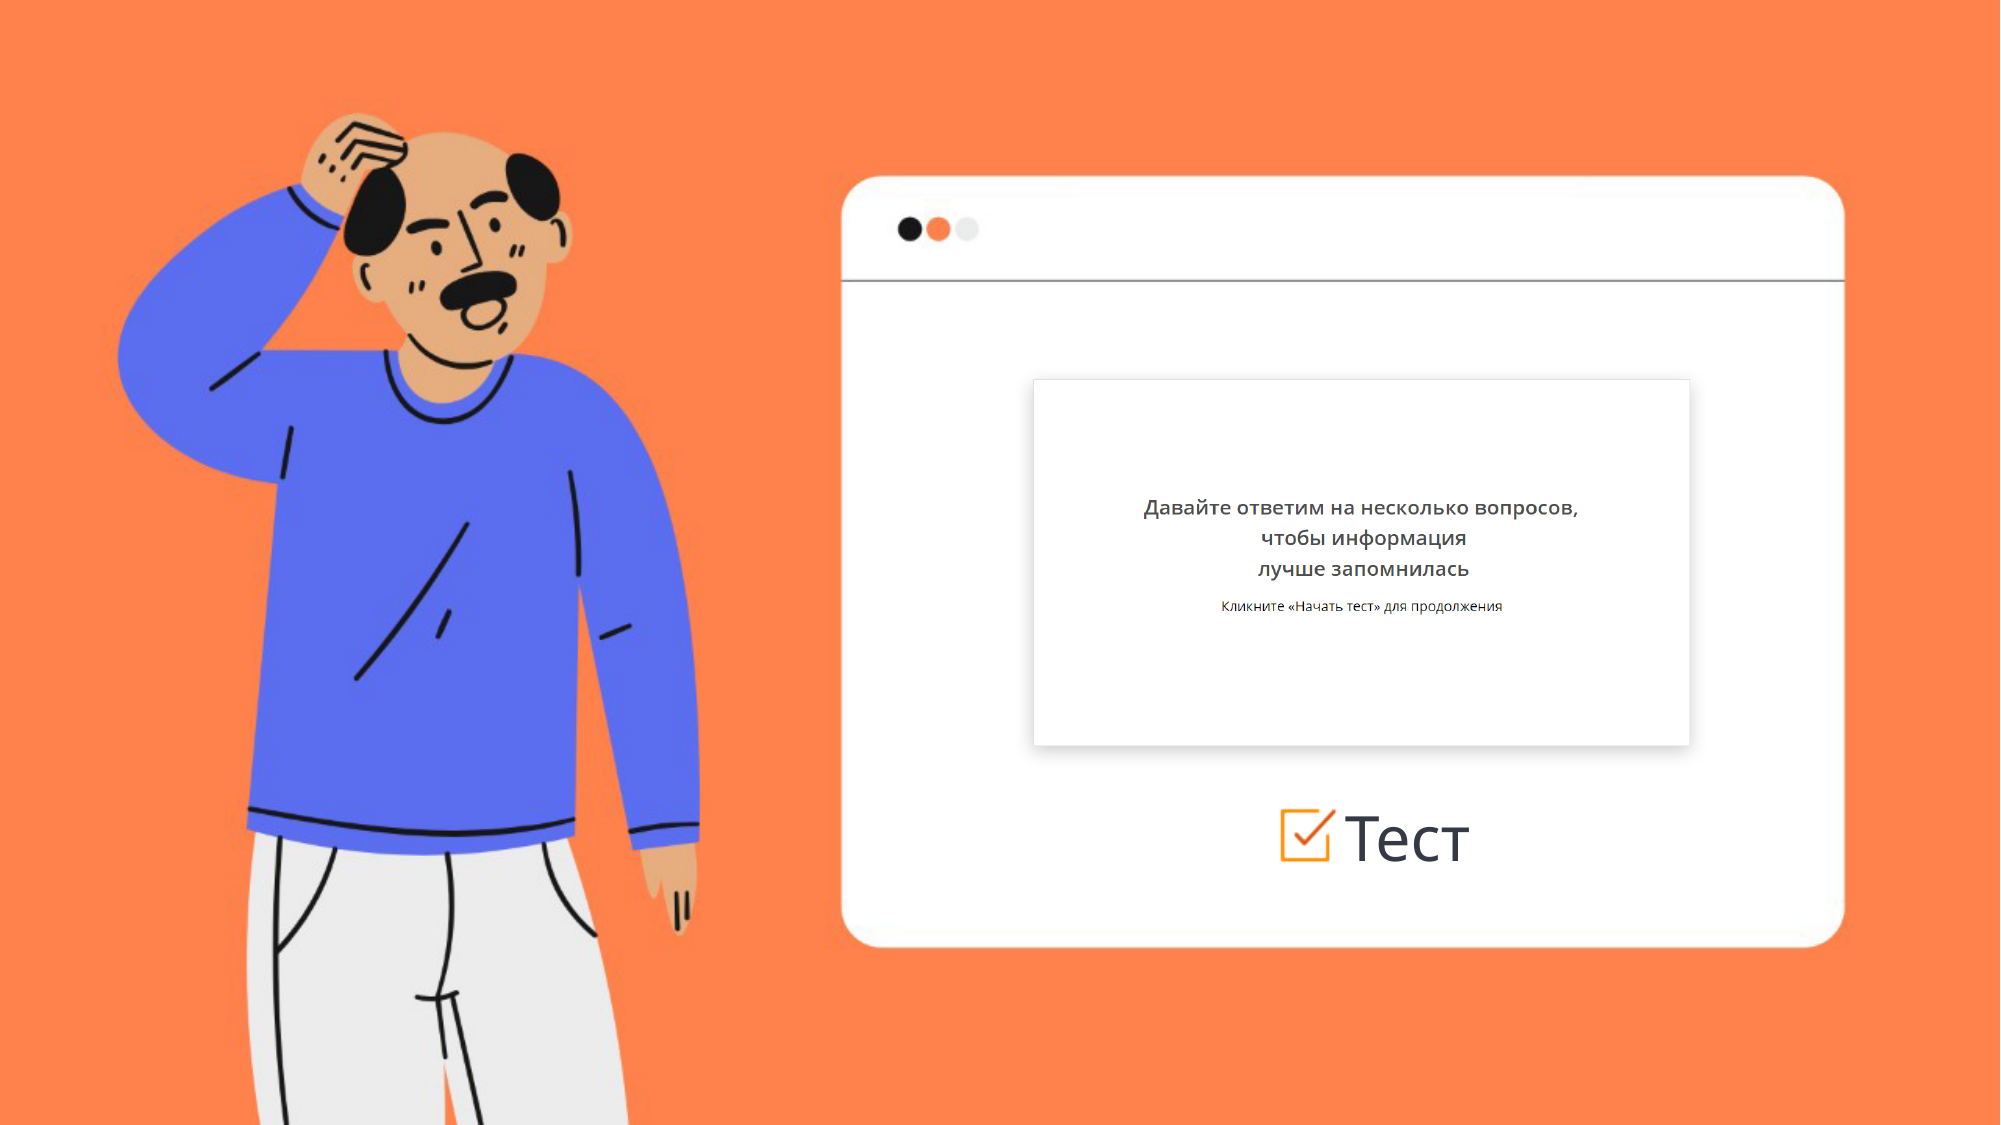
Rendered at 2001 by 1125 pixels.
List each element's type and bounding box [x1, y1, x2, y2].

text_box [574, 791, 2000, 883]
picture [0, 0, 2000, 1125]
